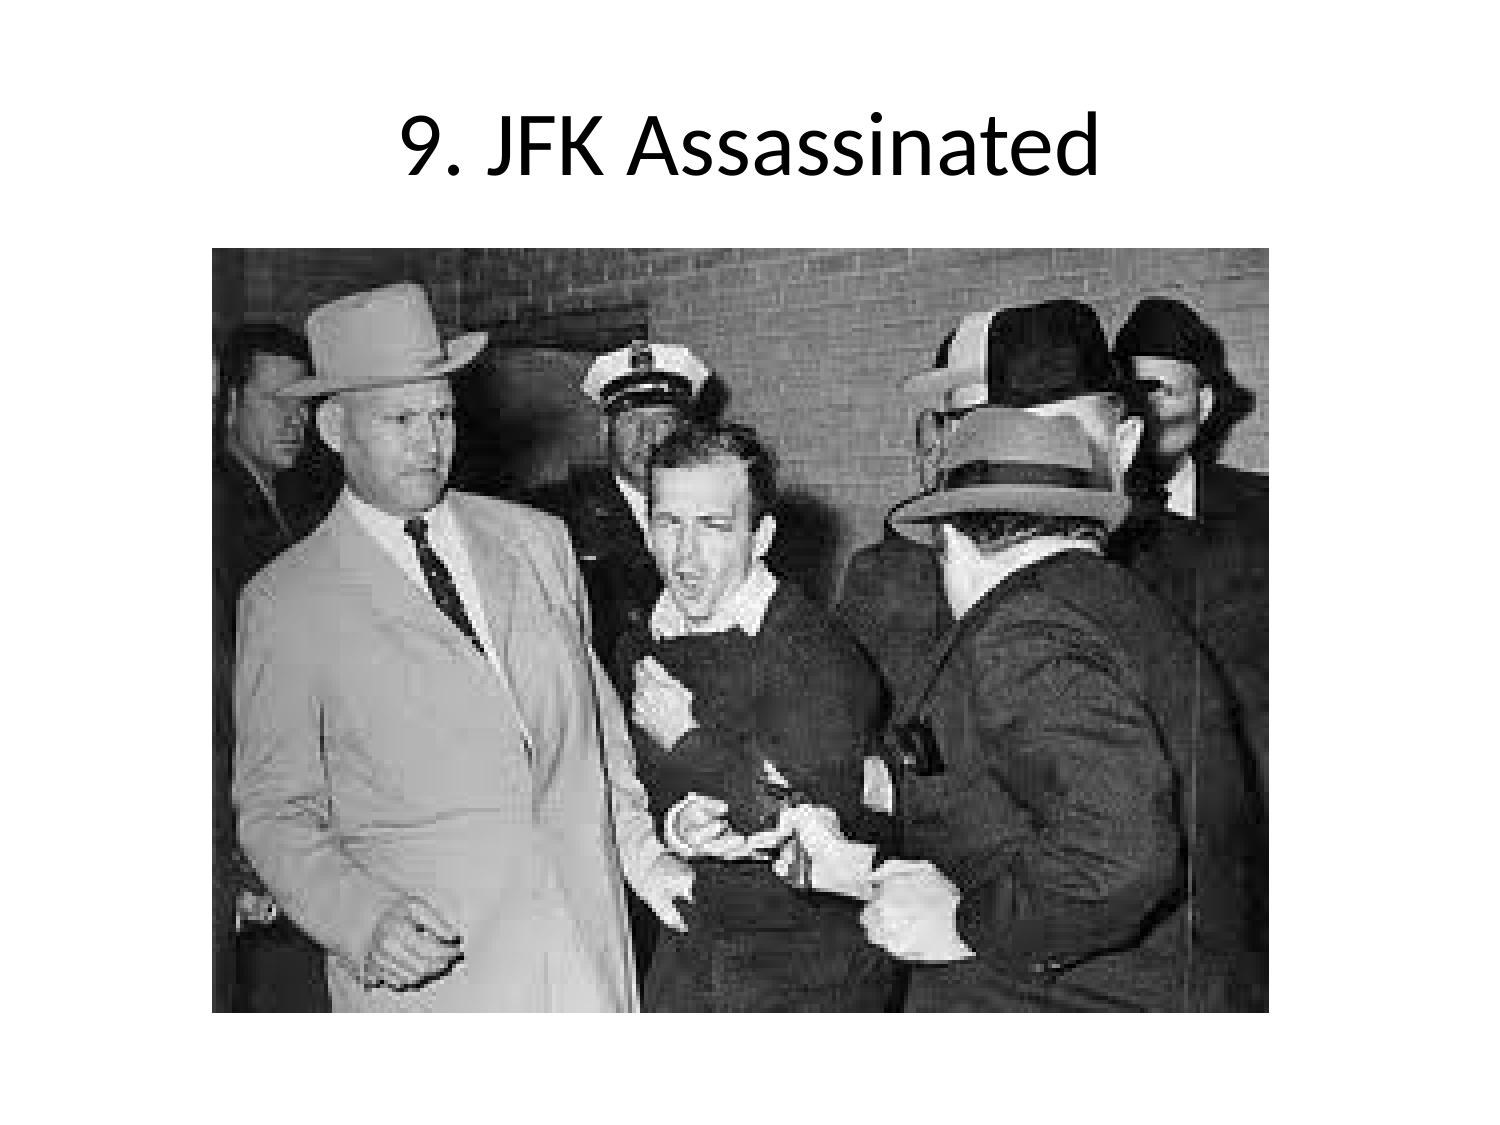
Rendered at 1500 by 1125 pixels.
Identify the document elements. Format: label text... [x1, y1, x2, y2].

title 9. JFK Assassinated [75, 45, 1425, 233]
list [212, 248, 1269, 1013]
